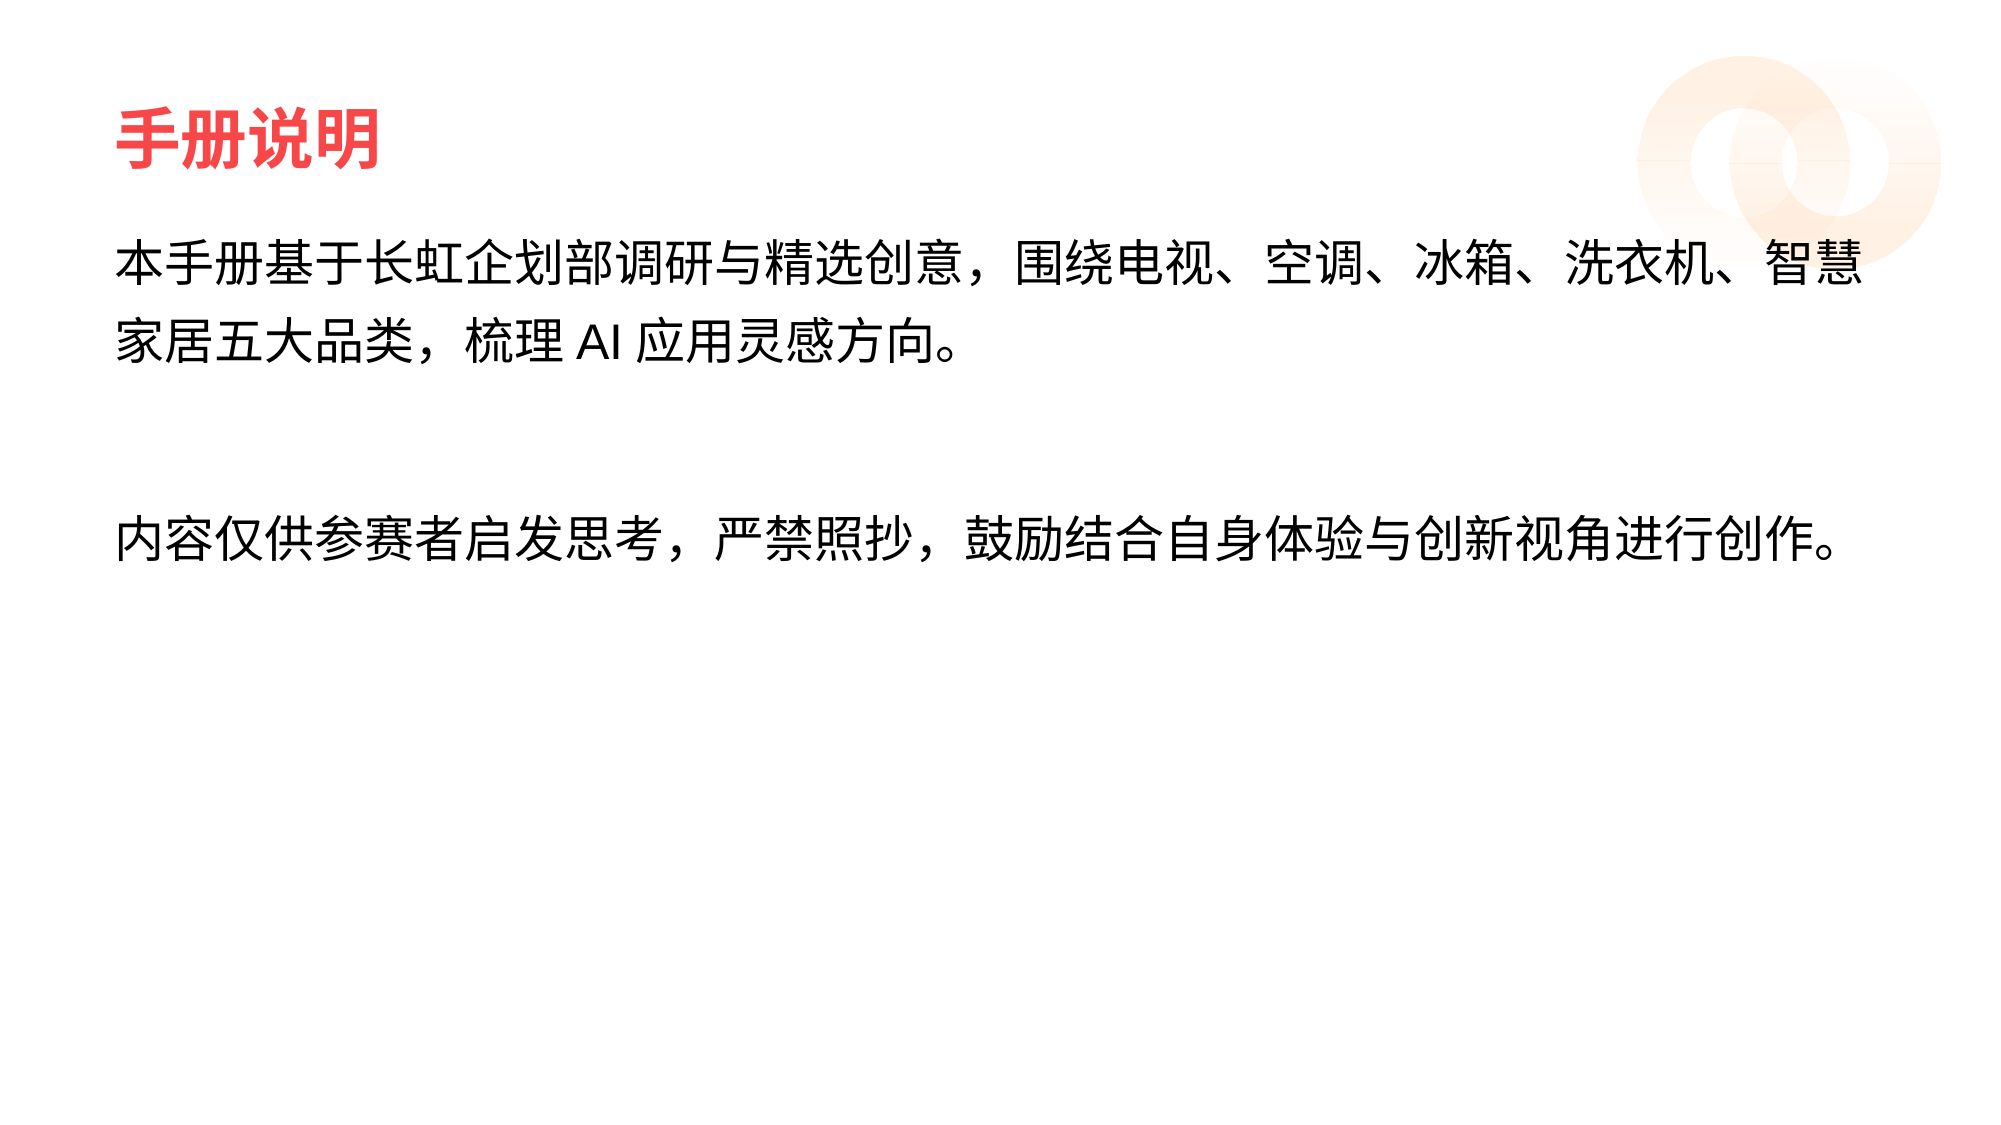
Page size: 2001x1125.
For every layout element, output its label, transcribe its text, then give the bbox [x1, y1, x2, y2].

title 手册说明 [114, 59, 1886, 178]
list 本手册基于长虹企划部调研与精选创意，围绕电视、空调、冰箱、洗衣机、智慧家居五大品类，梳理AI应用灵感方向。 内容仅供参赛者启发思考，严禁照抄，鼓励结合自身体验与创新视角进行创作。 [114, 213, 1886, 1013]
